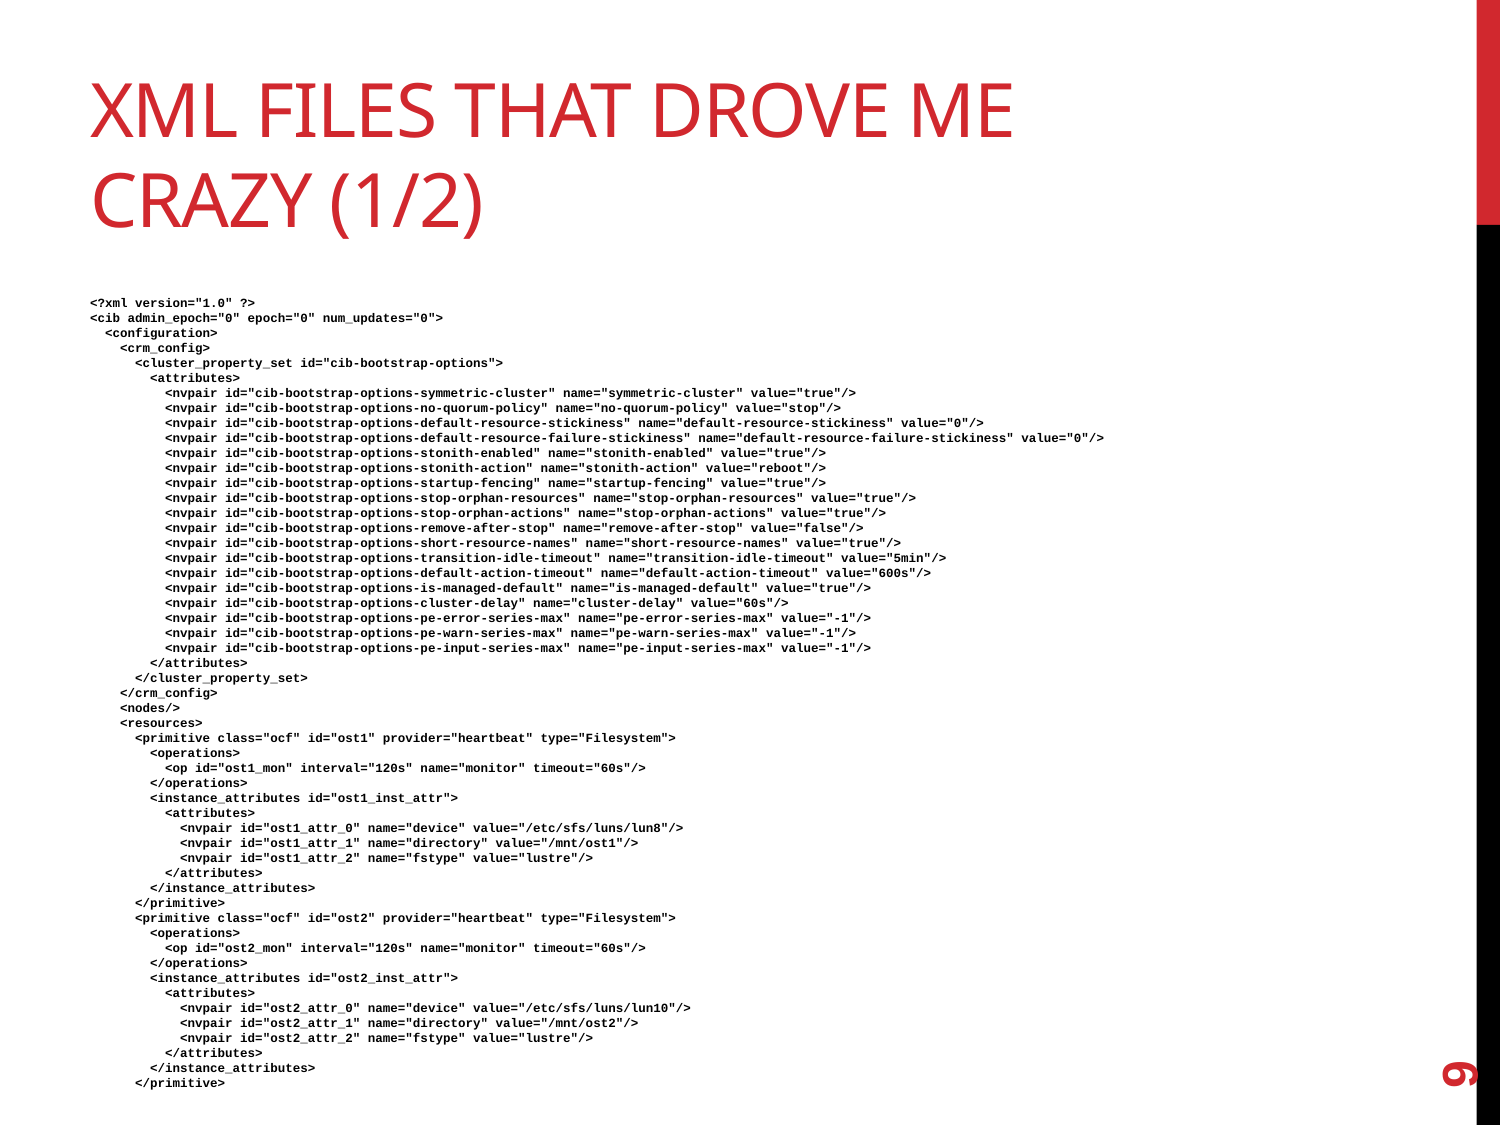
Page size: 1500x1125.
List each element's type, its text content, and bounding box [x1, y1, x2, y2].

slide_number 9 [1427, 887, 1488, 1104]
list <?xml version="1.0" ?> <cib admin_epoch="0" epoch="0" num_updates="0"> <configuration> <crm_config> <cluster_property_set id="cib-bootstrap-options"> <attributes> <nvpair id="cib-bootstrap-options-symmetric-cluster" name="symmetric-cluster" value="true"/> <nvpair id="cib-bootstrap-options-no-quorum-policy" name="no-quorum-policy" value="stop"/> <nvpair id="cib-bootstrap-options-default-resource-stickiness" name="default-resource-stickiness" value="0"/> <nvpair id="cib-bootstrap-options-default-resource-failure-stickiness" name="default-resource-failure-stickiness" value="0"/> <nvpair id="cib-bootstrap-options-stonith-enabled" name="stonith-enabled" value="true"/> <nvpair id="cib-bootstrap-options-stonith-action" name="stonith-action" value="reboot"/> <nvpair id="cib-bootstrap-options-startup-fencing" name="startup-fencing" value="true"/> <nvpair id="cib-bootstrap-options-stop-orphan-resources" name="stop-orphan-resources" value="true"/> <nvpair id="cib-bootstrap-options-stop-orphan-actions" name="stop-orphan-actions" value="true"/> <nvpair id="cib-bootstrap-options-remove-after-stop" name="remove-after-stop" value="false"/> <nvpair id="cib-bootstrap-options-short-resource-names" name="short-resource-names" value="true"/> <nvpair id="cib-bootstrap-options-transition-idle-timeout" name="transition-idle-timeout" value="5min"/> <nvpair id="cib-bootstrap-options-default-action-timeout" name="default-action-timeout" value="600s"/> <nvpair id="cib-bootstrap-options-is-managed-default" name="is-managed-default" value="true"/> <nvpair id="cib-bootstrap-options-cluster-delay" name="cluster-delay" value="60s"/> <nvpair id="cib-bootstrap-options-pe-error-series-max" name="pe-error-series-max" value="-1"/> <nvpair id="cib-bootstrap-options-pe-warn-series-max" name="pe-warn-series-max" value="-1"/> <nvpair id="cib-bootstrap-options-pe-input-series-max" name="pe-input-series-max" value="-1"/> </attributes> </cluster_property_set> </crm_config> <nodes/> <resources> <primitive class="ocf" id="ost1" provider="heartbeat" type="Filesystem"> <operations> <op id="ost1_mon" interval="120s" name="monitor" timeout="60s"/> </operations> <instance_attributes id="ost1_inst_attr"> <attributes> <nvpair id="ost1_attr_0" name="device" value="/etc/sfs/luns/lun8"/> <nvpair id="ost1_attr_1" name="directory" value="/mnt/ost1"/> <nvpair id="ost1_attr_2" name="fstype" value="lustre"/> </attributes> </instance_attributes> </primitive> <primitive class="ocf" id="ost2" provider="heartbeat" type="Filesystem"> <operations> <op id="ost2_mon" interval="120s" name="monitor" timeout="60s"/> </operations> <instance_attributes id="ost2_inst_attr"> <attributes> <nvpair id="ost2_attr_0" name="device" value="/etc/sfs/luns/lun10"/> <nvpair id="ost2_attr_1" name="directory" value="/mnt/ost2"/> <nvpair id="ost2_attr_2" name="fstype" value="lustre"/> </attributes> </instance_attributes> </primitive> [75, 287, 1325, 1005]
title XML files that drove me crazy (1/2) [75, 25, 1088, 250]
